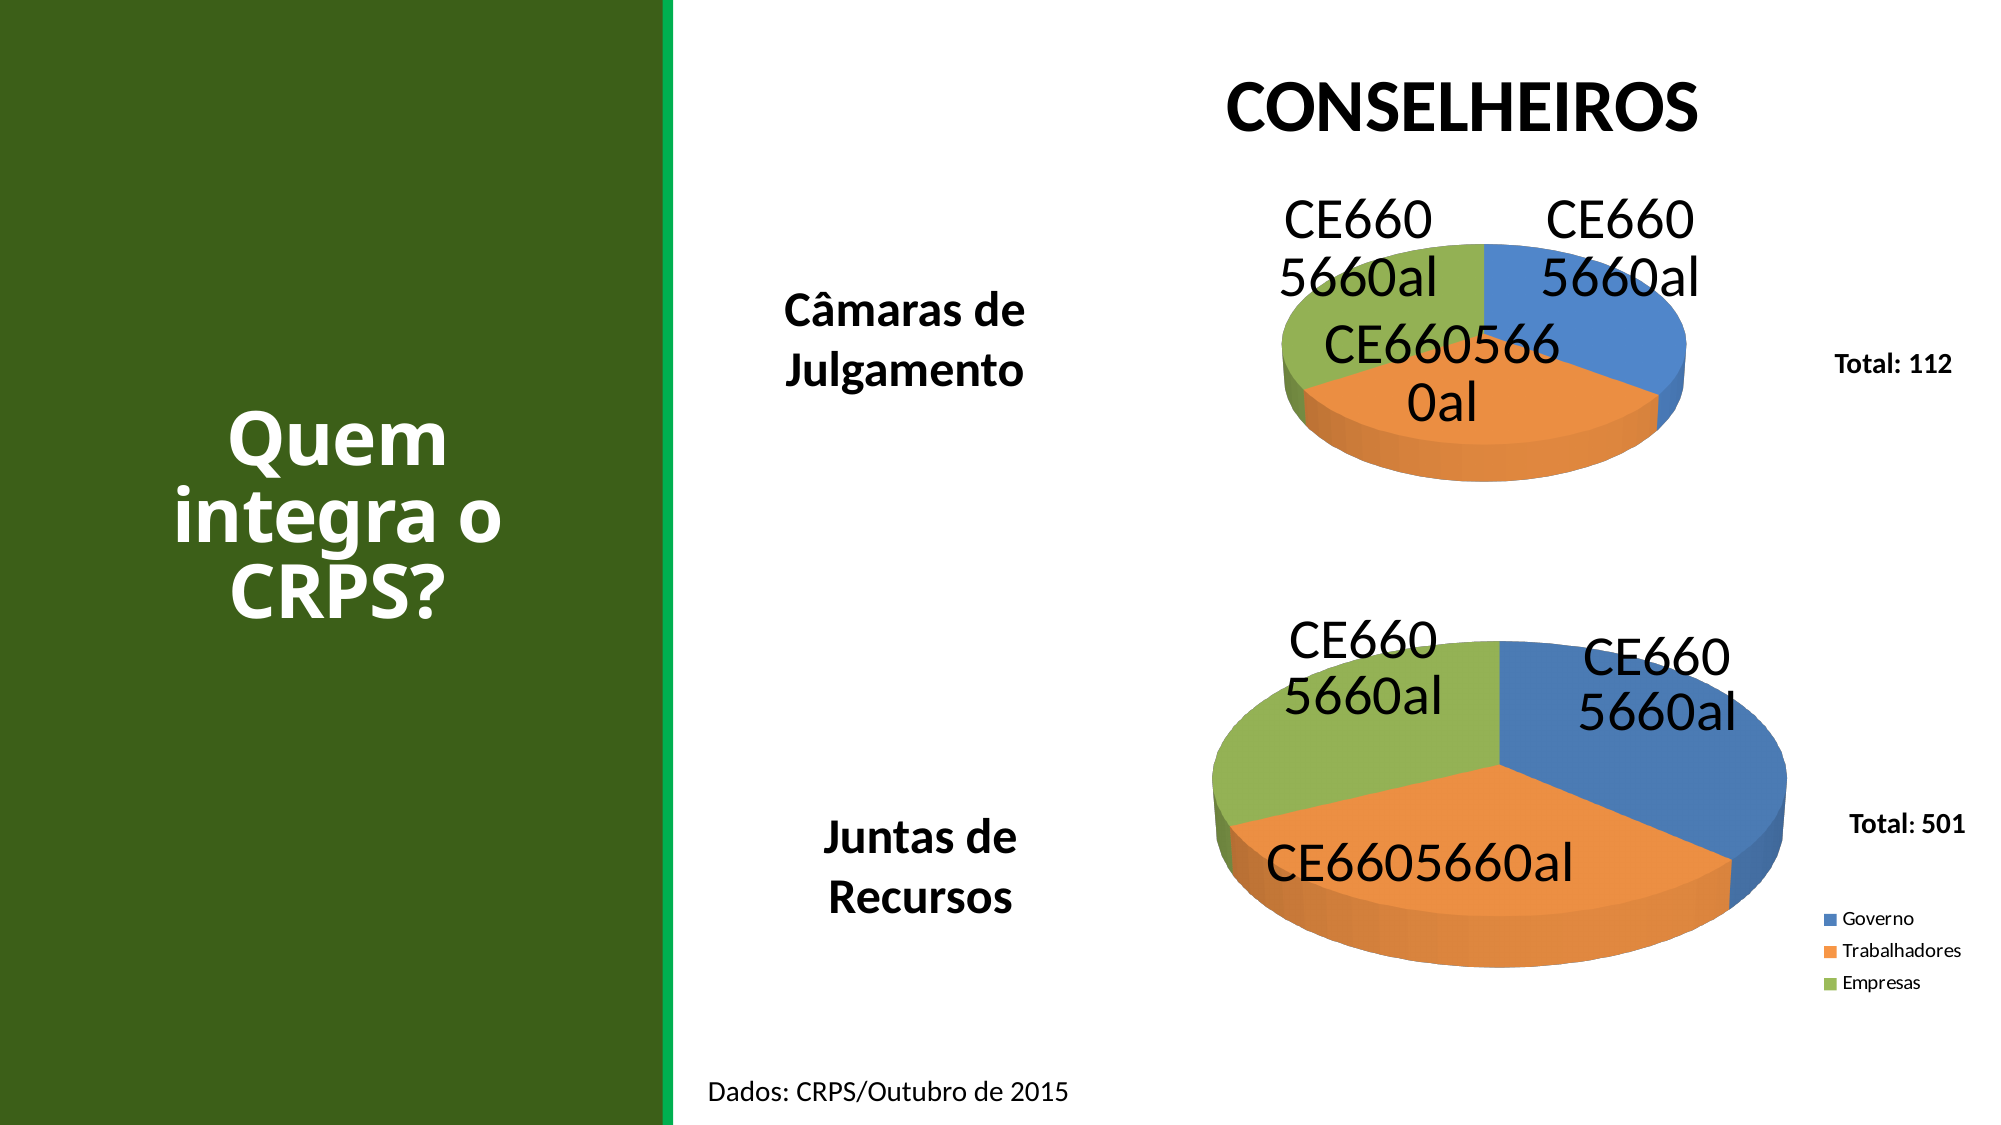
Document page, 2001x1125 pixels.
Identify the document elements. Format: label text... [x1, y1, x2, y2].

text_box Dados: CRPS/Outubro de 2015 [693, 1065, 1118, 1115]
text_box CONSELHEIROS [861, 49, 1896, 154]
text_box Total: 112 [1903, 337, 1972, 387]
text_box Câmaras de Julgamento [693, 268, 1071, 404]
chart [1025, 154, 1995, 1023]
text_box Juntas de Recursos [783, 796, 1022, 932]
title Quem integra o CRPS? [75, 97, 600, 642]
